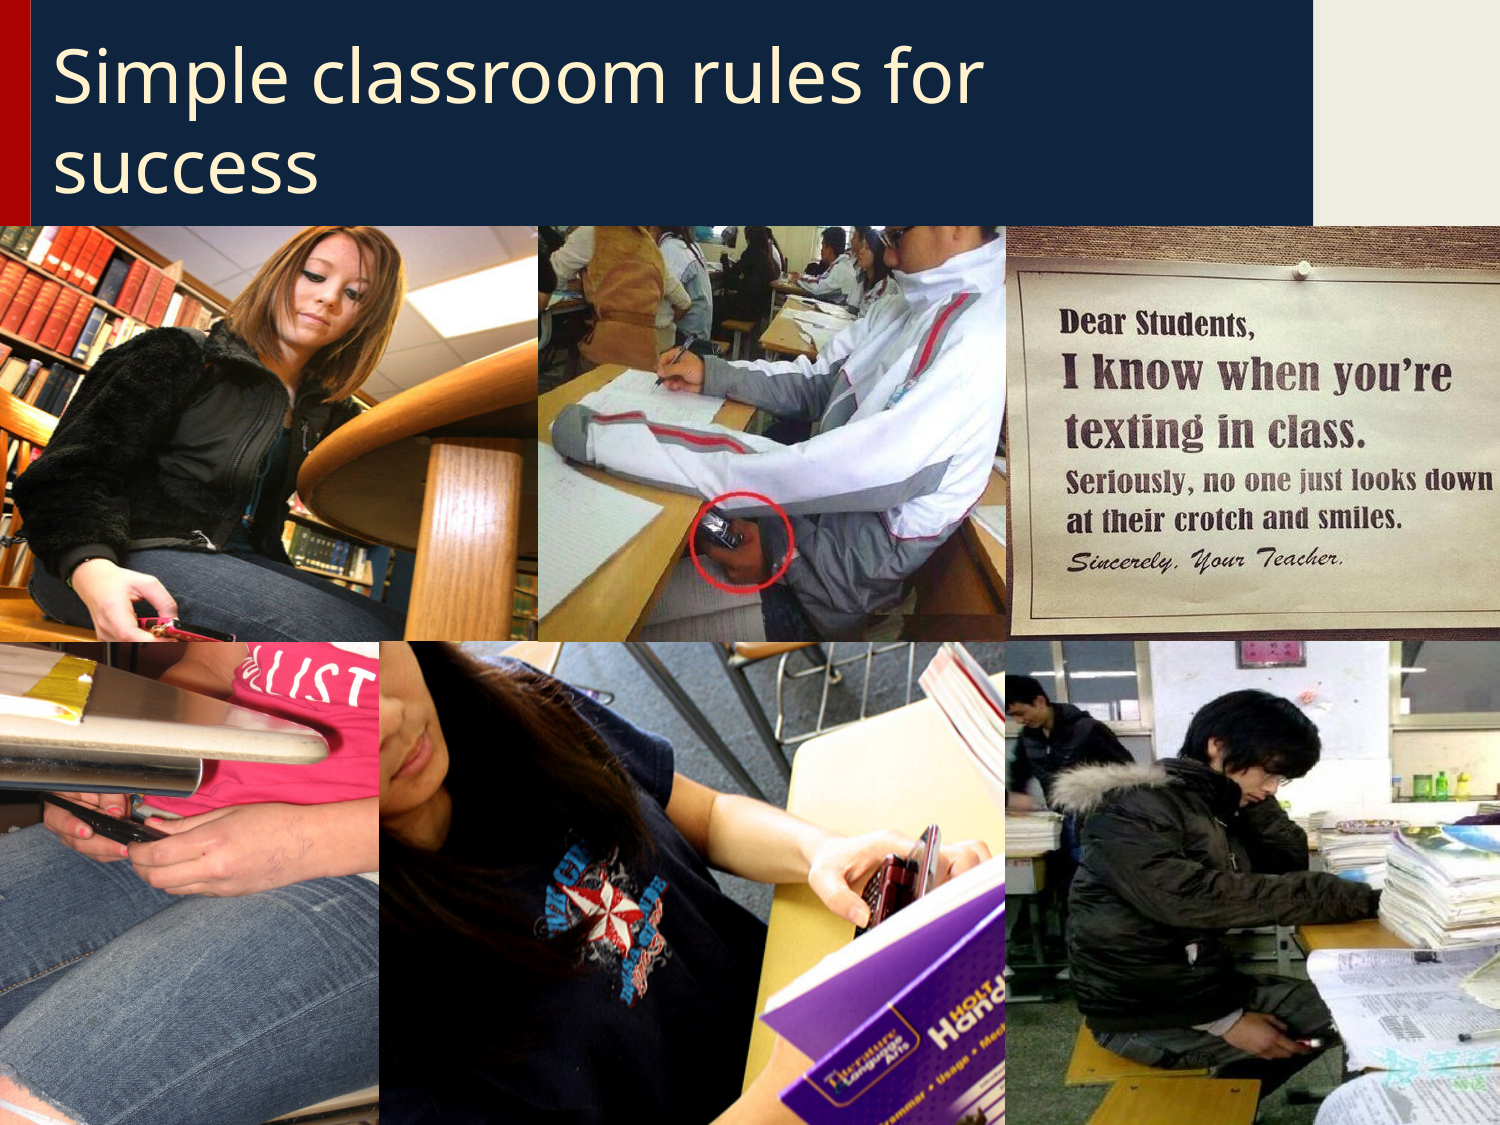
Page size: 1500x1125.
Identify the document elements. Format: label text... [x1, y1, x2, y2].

picture [0, 226, 1500, 1125]
title Simple classroom rules for success [37, 2, 1238, 224]
